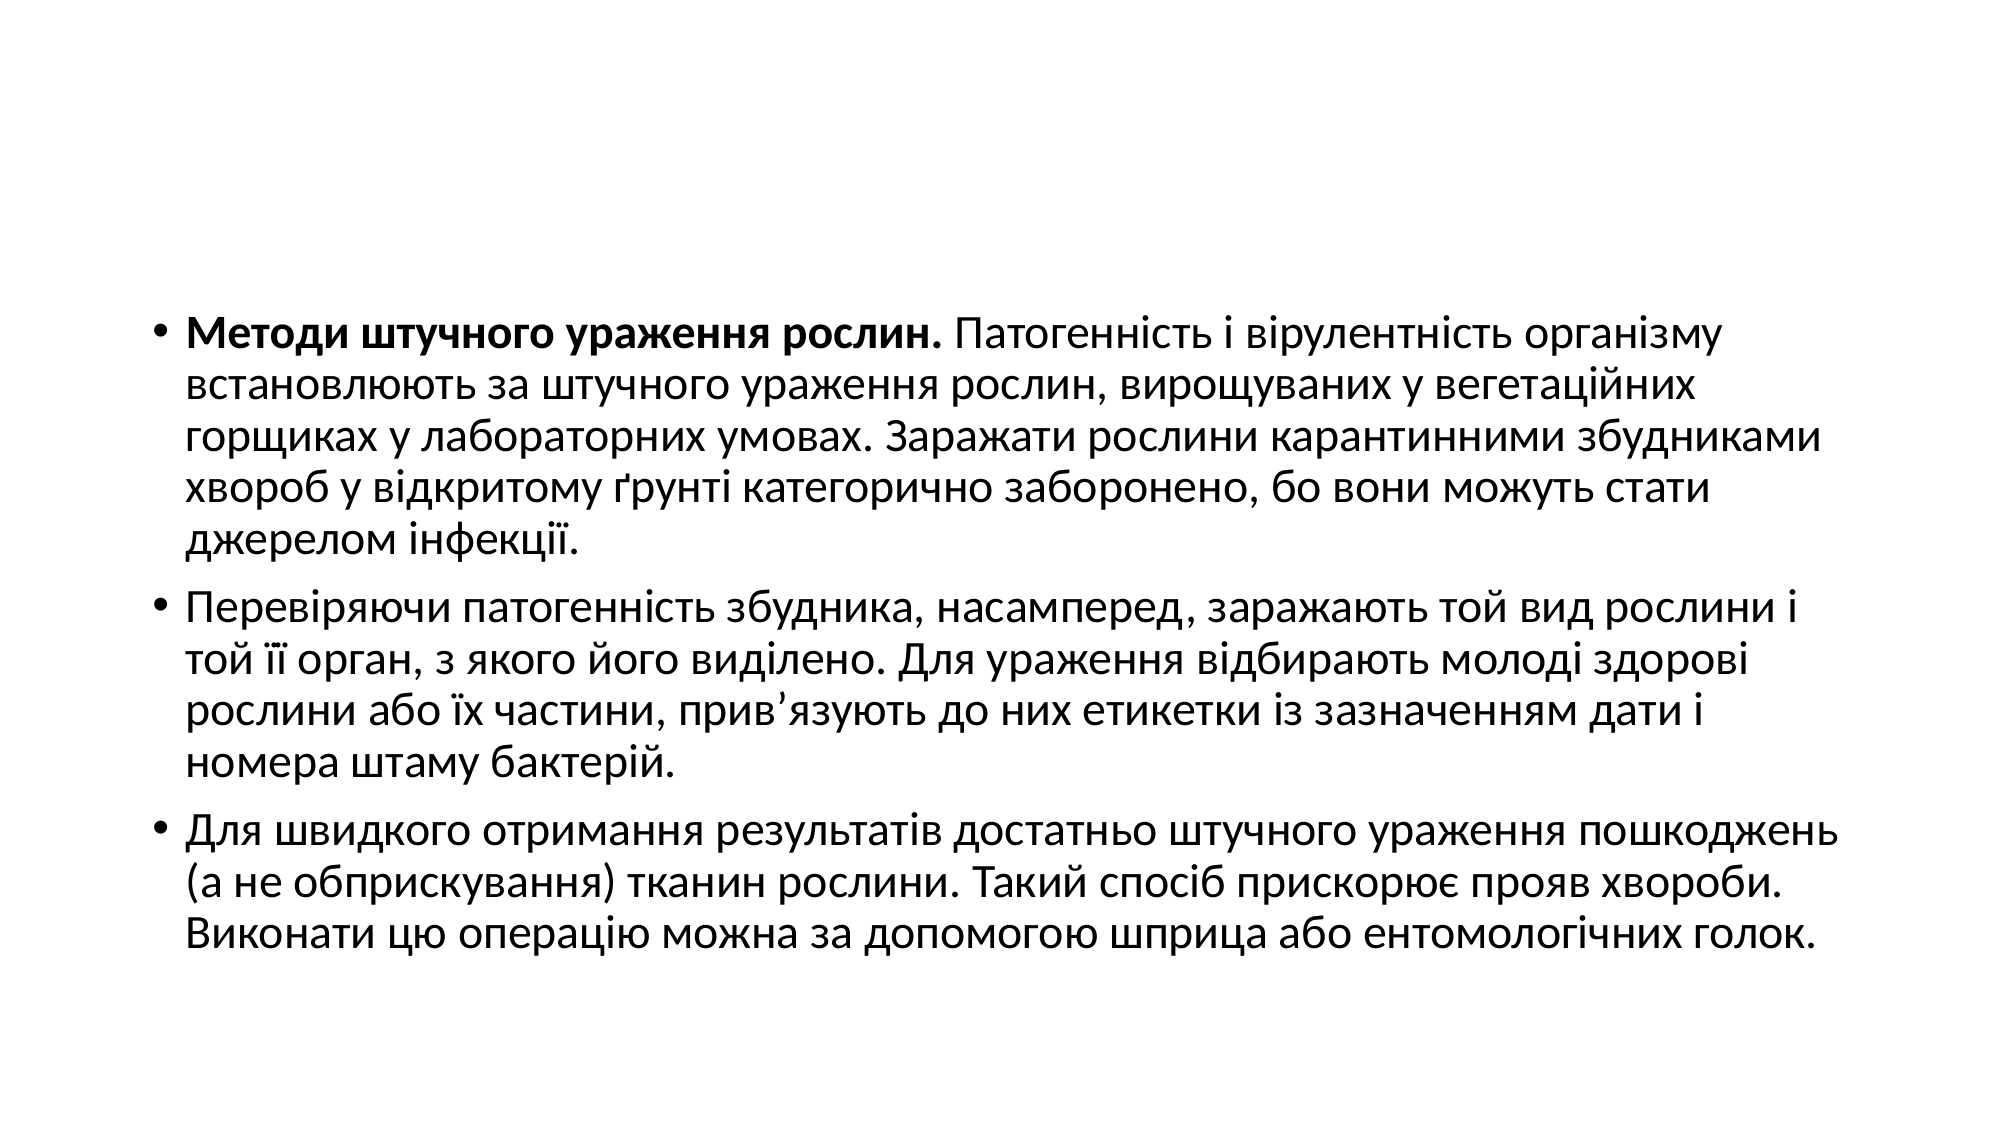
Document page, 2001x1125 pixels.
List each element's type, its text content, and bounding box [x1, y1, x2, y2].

list Методи штучного ураження рослин. Патогенність і вірулентність організму встановлюють за штучного ураження рослин, вирощуваних у вегетаційних горщиках у лабораторних умовах. Заражати рослини карантинними збудниками хвороб у відкритому ґрунті категорично заборонено, бо вони можуть стати джерелом інфекції. Перевіряючи патогенність збудника, насамперед, заражають той вид рослини і той її орган, з якого його виділено. Для ураження відбирають молоді здорові рослини або їх частини, прив’язують до них етикетки із зазначенням дати і номера штаму бактерій. Для швидкого отримання результатів достатньо штучного ураження пошкоджень (а не обприскування) тканин рослини. Такий спосіб прискорює прояв хвороби. Виконати цю операцію можна за допомогою шприца або ентомологічних голок. [137, 299, 1863, 1014]
